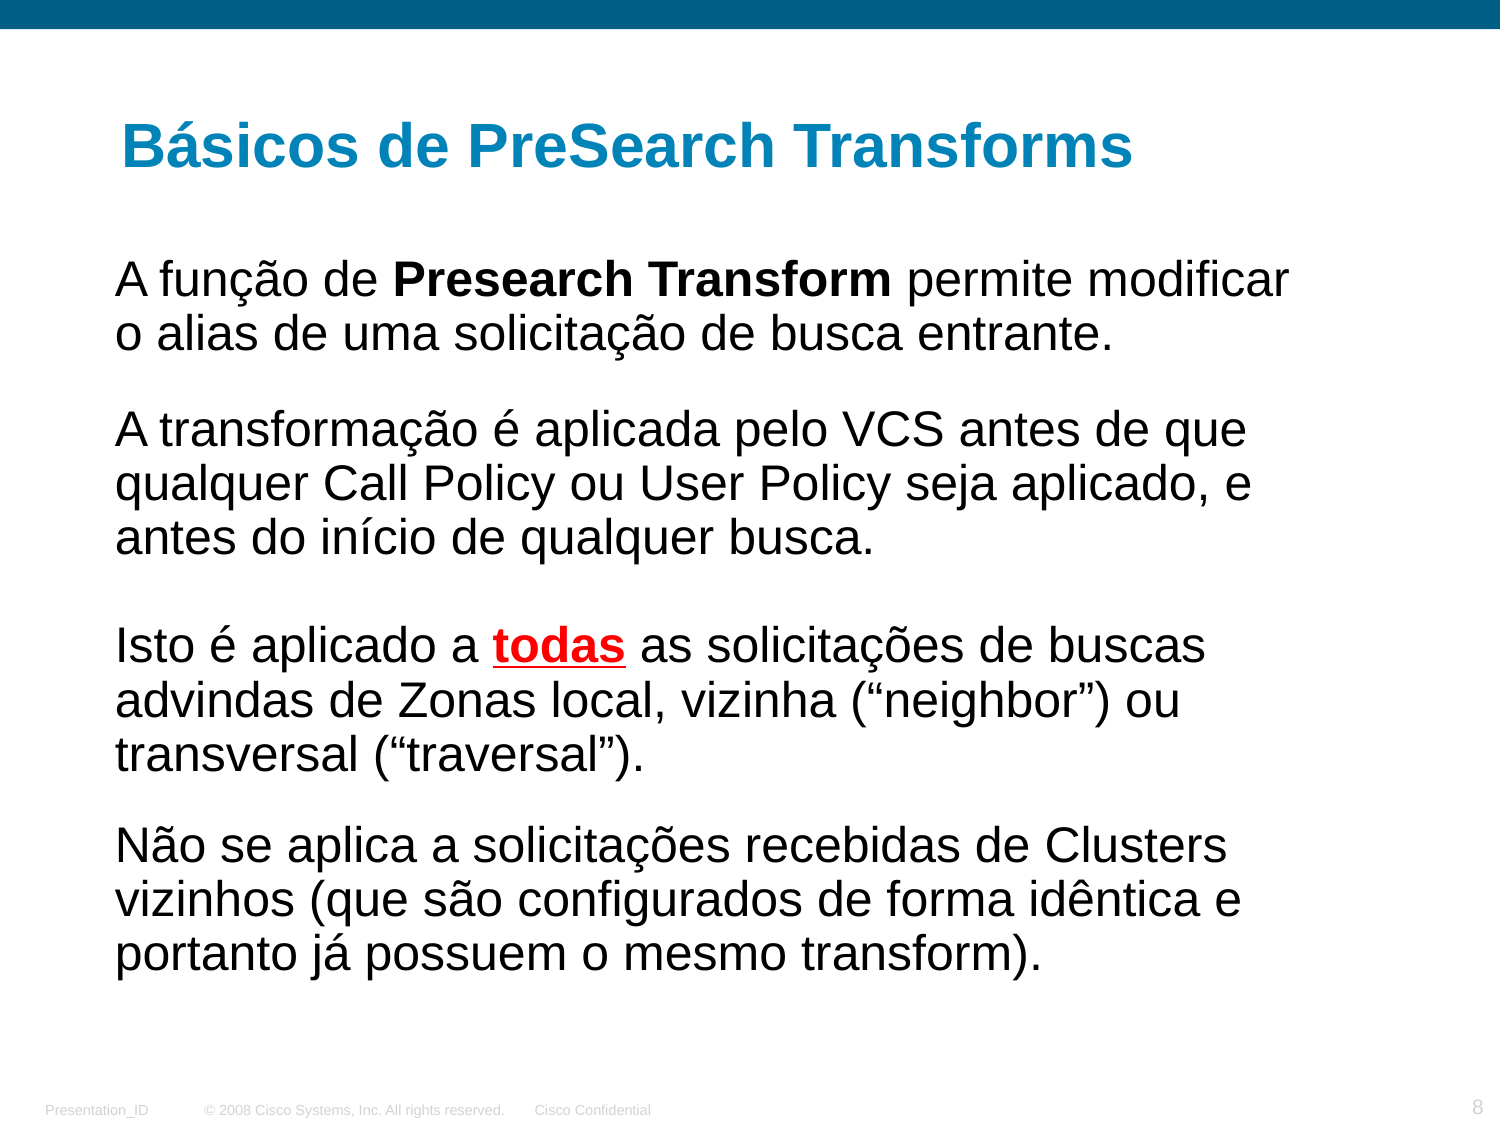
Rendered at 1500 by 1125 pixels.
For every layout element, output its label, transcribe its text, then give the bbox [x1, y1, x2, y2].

text_box A função de Presearch Transform permite modificar o alias de uma solicitação de busca entrante. [99, 246, 1338, 369]
title Básicos de PreSearch Transforms [107, 49, 1444, 188]
text_box Não se aplica a solicitações recebidas de Clusters vizinhos (que são configurados de forma idêntica e portanto já possuem o mesmo transform). [99, 812, 1338, 990]
text_box Isto é aplicado a todas as solicitações de buscas advindas de Zonas local, vizinha (“neighbor”) ou transversal (“traversal”). [99, 612, 1338, 790]
text_box A transformação é aplicada pelo VCS antes de que qualquer Call Policy ou User Policy seja aplicado, e antes do início de qualquer busca. [99, 396, 1338, 573]
